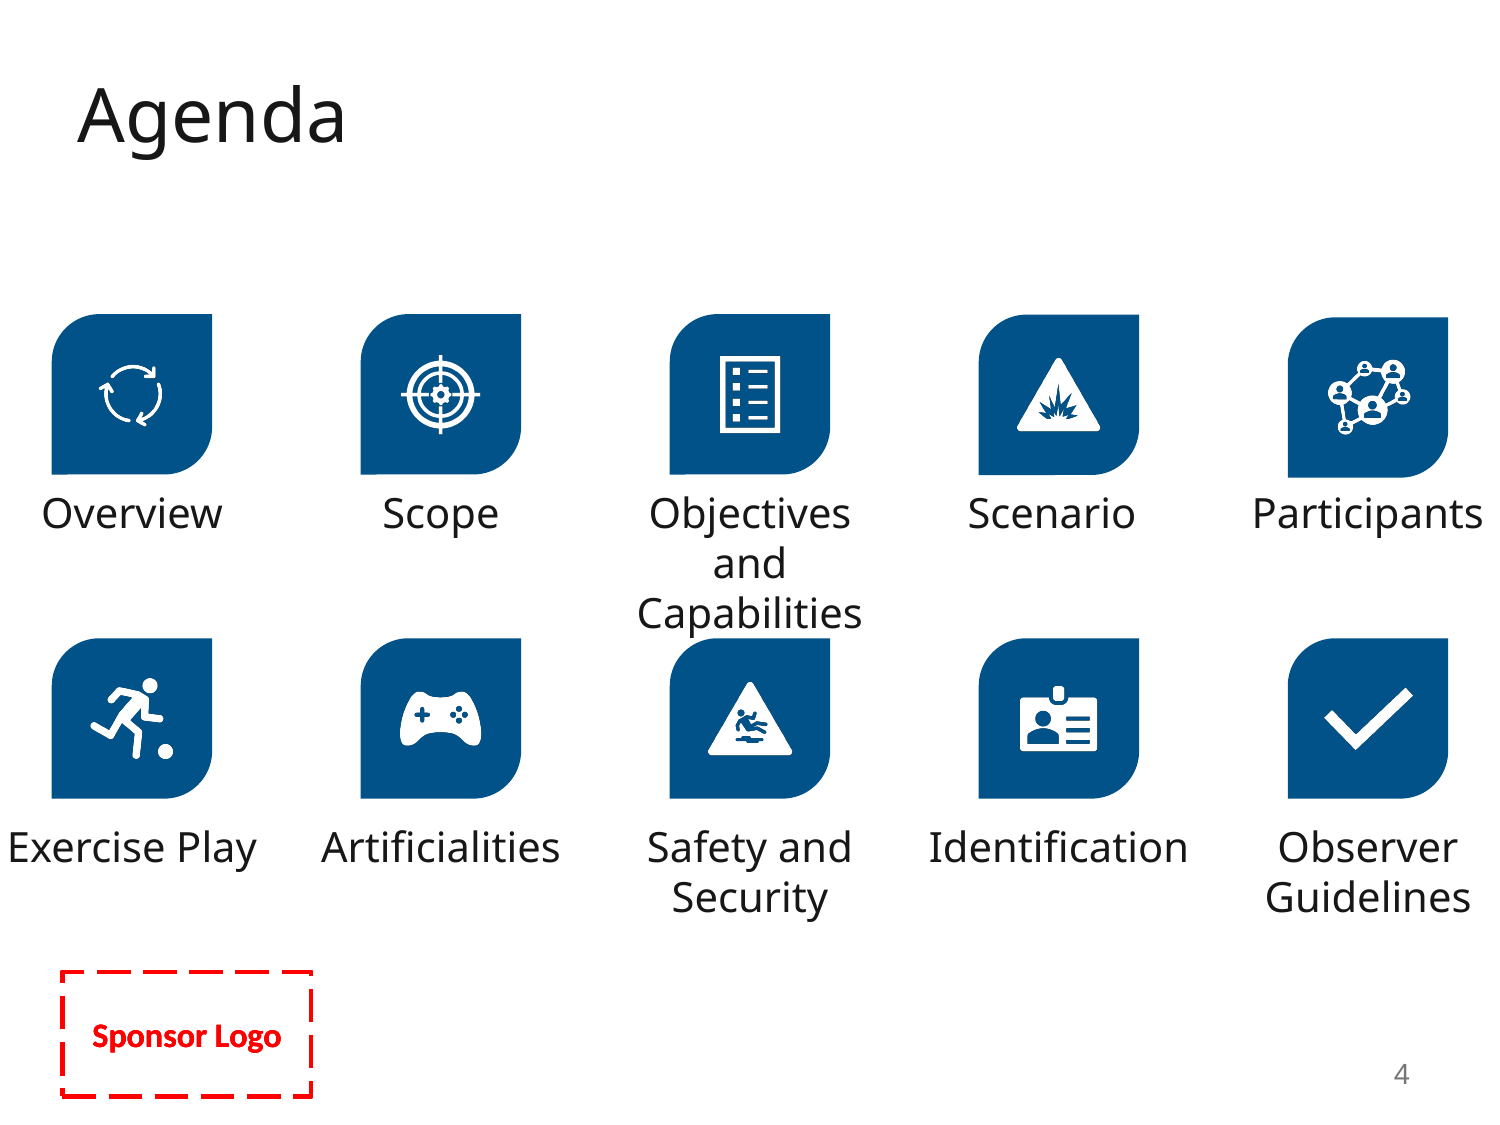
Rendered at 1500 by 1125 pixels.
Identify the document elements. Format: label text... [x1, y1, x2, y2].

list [0, 205, 1500, 1006]
title Agenda [62, 18, 1413, 204]
slide_number 4 [1074, 1042, 1425, 1103]
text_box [62, 971, 312, 1097]
